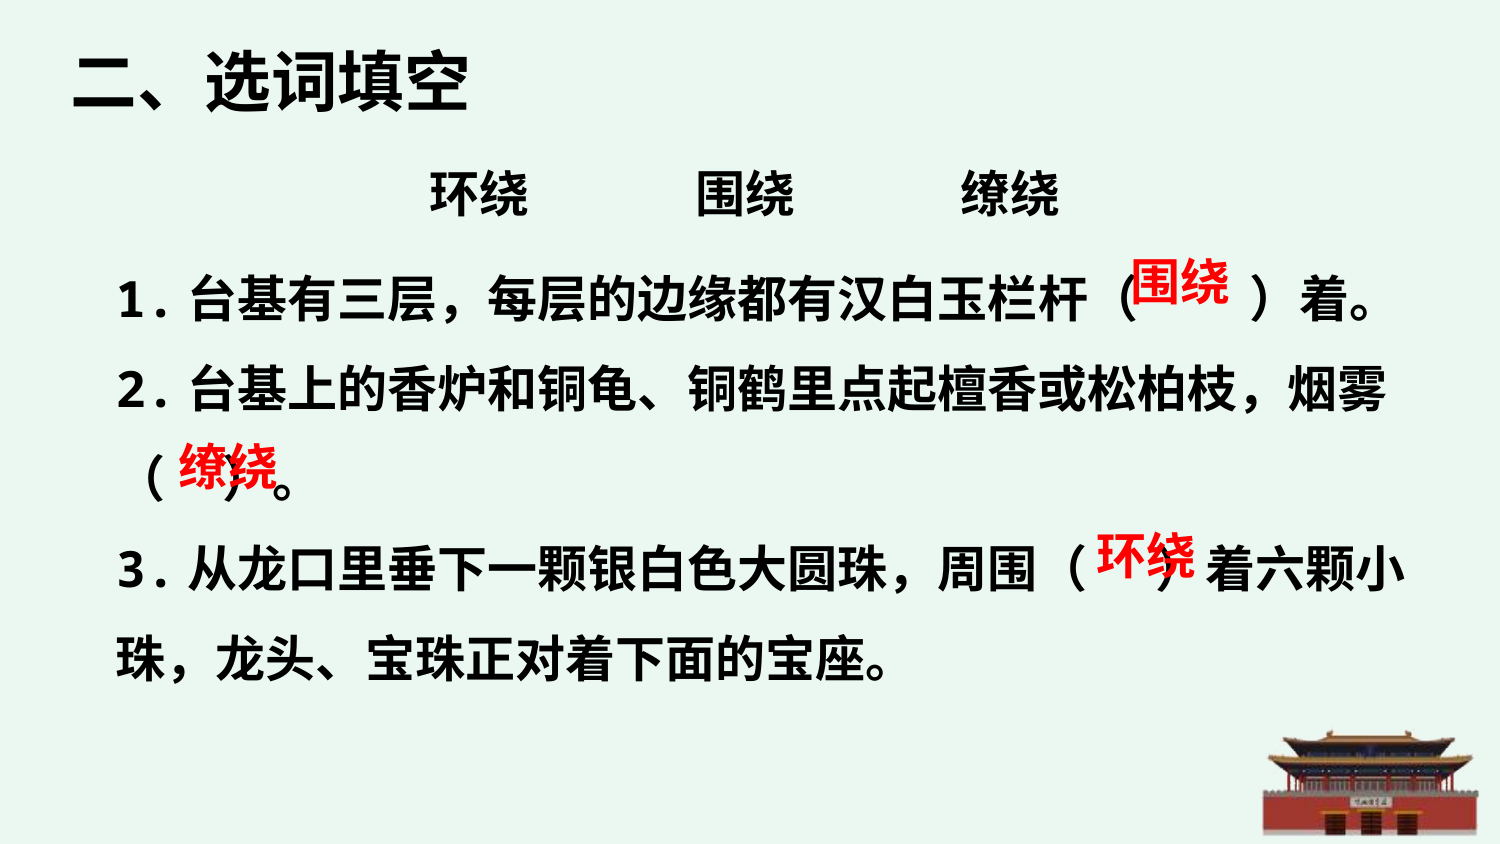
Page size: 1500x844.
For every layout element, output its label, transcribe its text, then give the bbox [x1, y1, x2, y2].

text_box 环绕 [414, 155, 555, 290]
text_box 围绕 [680, 155, 820, 290]
text_box 缭绕 [945, 155, 1076, 230]
text_box 1.台基有三层，每层的边缘都有汉白玉栏杆（ ）着。 2.台基上的香炉和铜龟、铜鹤里点起檀香或松柏枝，烟雾（ ）。 3.从龙口里垂下一颗银白色大圆珠，周围（ ）着六颗小珠，龙头、宝珠正对着下面的宝座。 [104, 231, 1424, 694]
text_box 缭绕 [163, 427, 294, 503]
text_box 环绕 [1081, 516, 1222, 652]
picture [1253, 725, 1484, 838]
text_box 二、选词填空 [56, 32, 526, 127]
text_box 围绕 [1116, 243, 1255, 378]
